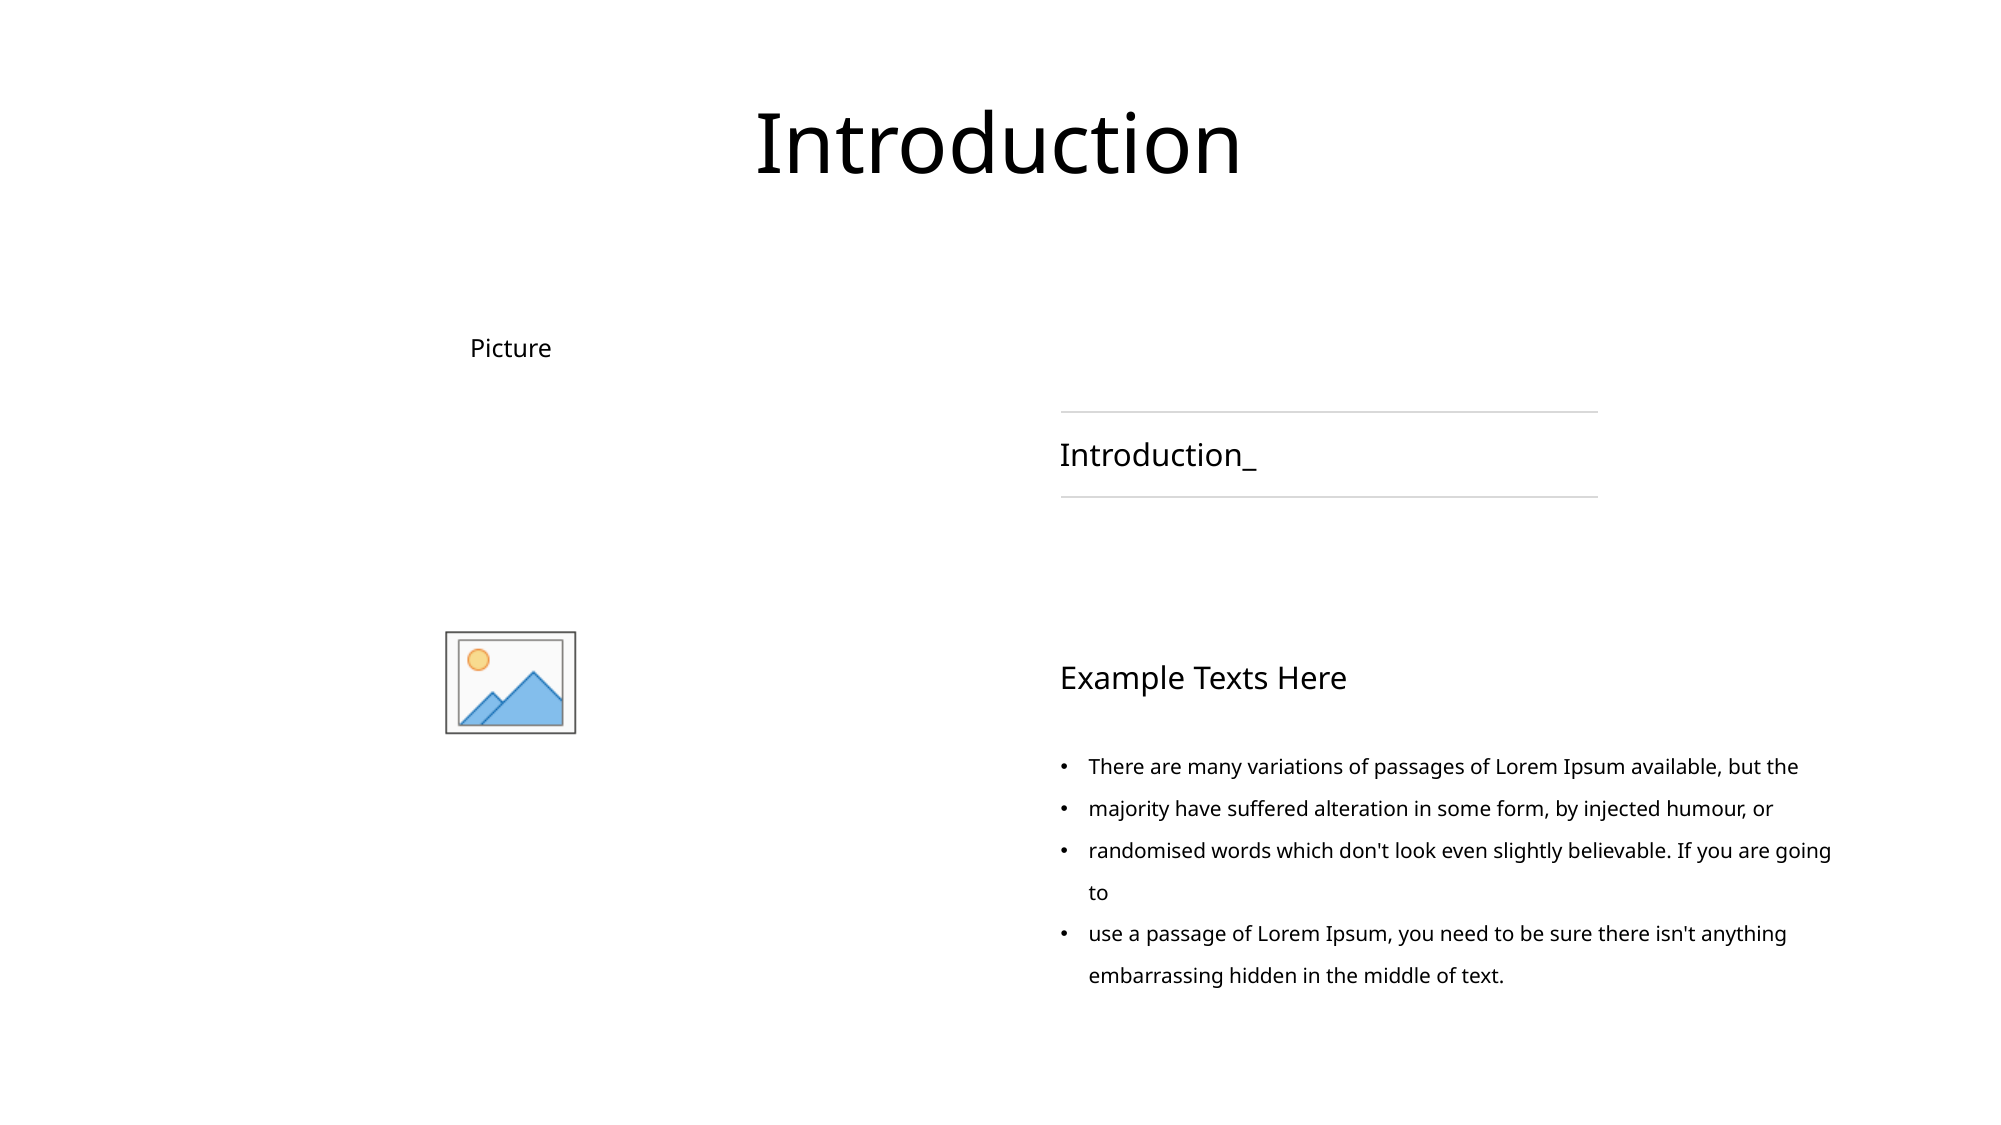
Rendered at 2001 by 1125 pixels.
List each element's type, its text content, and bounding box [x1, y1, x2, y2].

text_box Example Texts Here [1045, 650, 1398, 703]
text_box Introduction_ [1045, 428, 1398, 481]
picture [83, 324, 939, 1042]
text_box Introduction [414, 83, 1585, 199]
text_box There are many variations of passages of Lorem Ipsum available, but the majority have suffered alteration in some form, by injected humour, or randomised words which don't look even slightly believable. If you are going to use a passage of Lorem Ipsum, you need to be sure there isn't anything embarrassing hidden in the middle of text. [1045, 730, 1869, 995]
